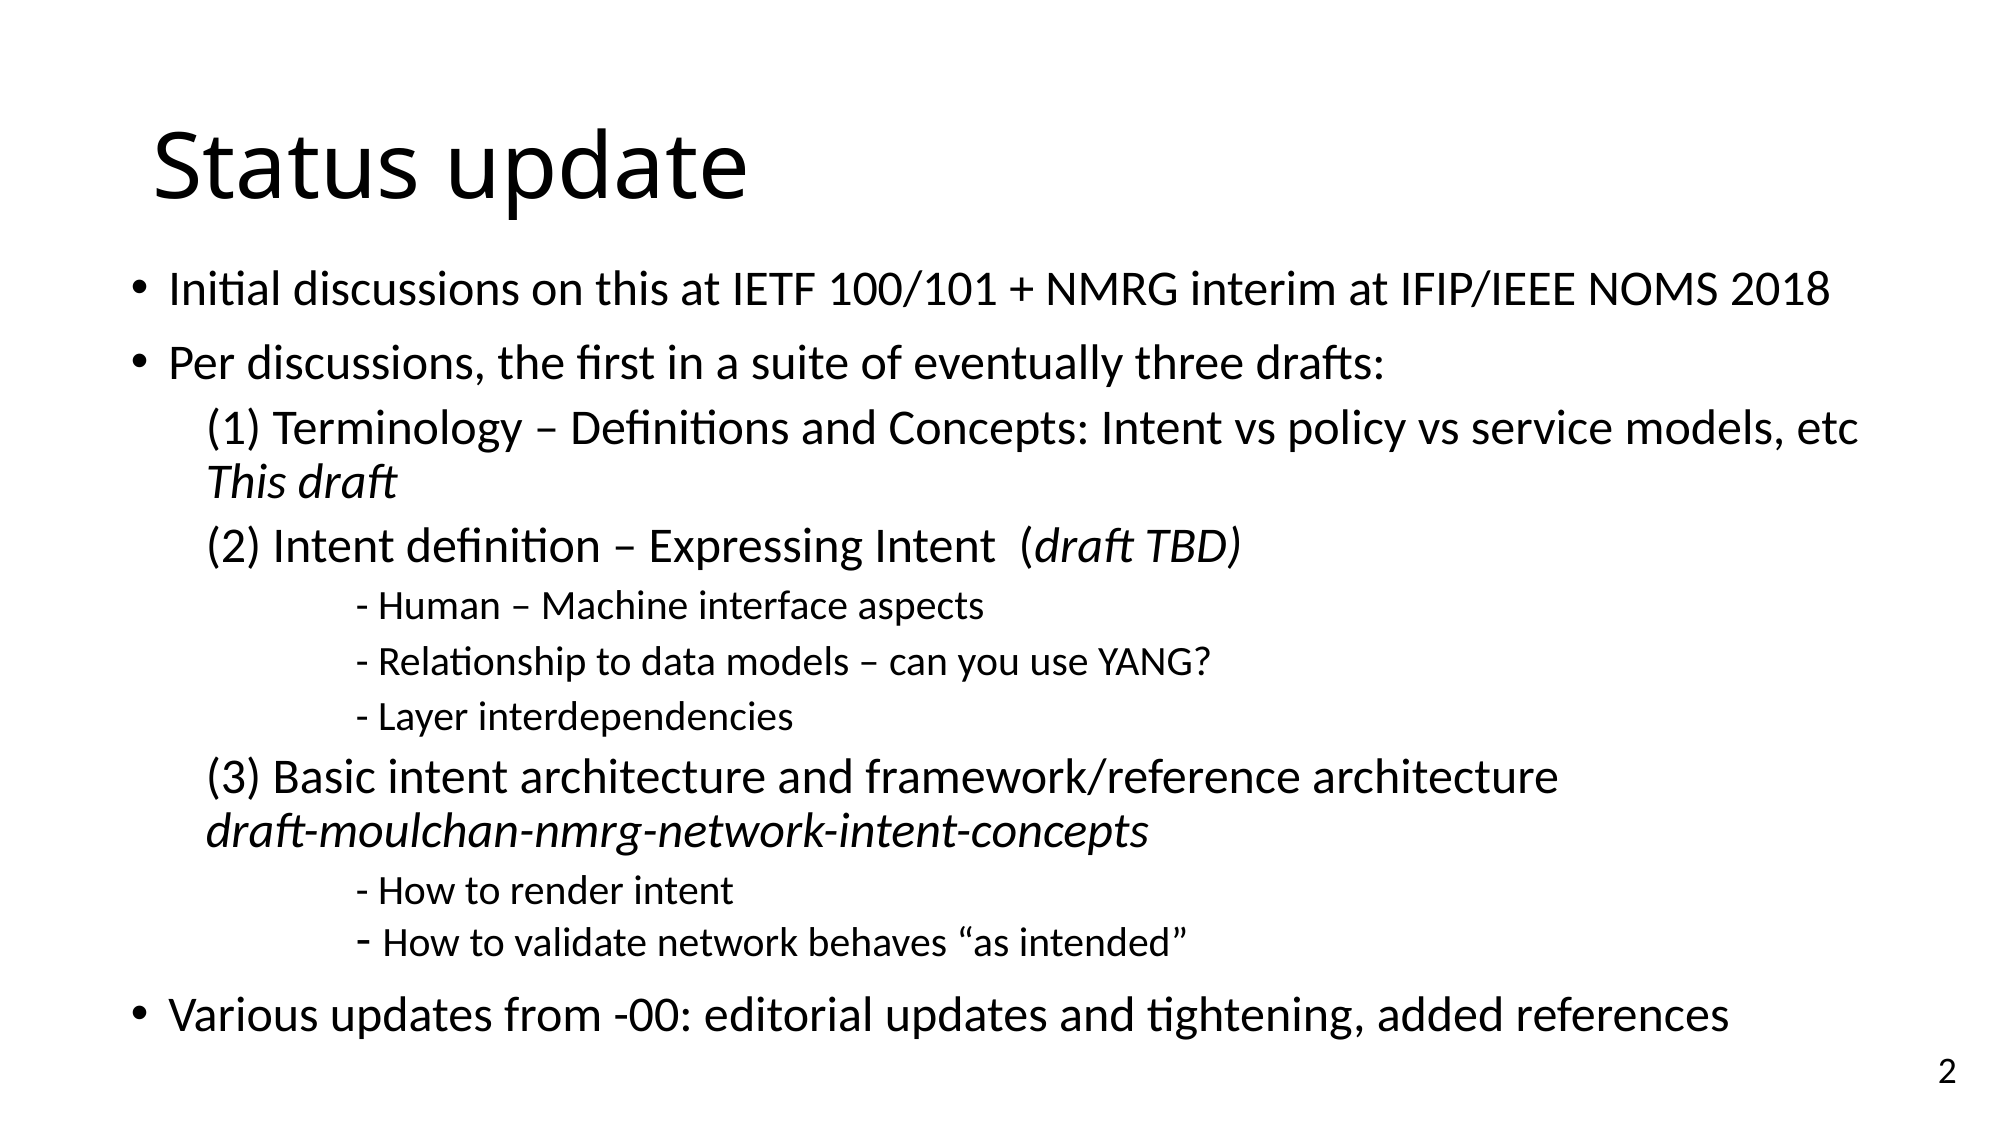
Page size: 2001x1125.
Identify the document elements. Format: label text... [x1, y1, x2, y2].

title Status update [137, 59, 1863, 254]
text_box 2 [1819, 1038, 1972, 1099]
list Initial discussions on this at IETF 100/101 + NMRG interim at IFIP/IEEE NOMS 2018 Per discussions, the first in a suite of eventually three drafts: (1) Terminology – Definitions and Concepts: Intent vs policy vs service models, etc This draft (2) Intent definition – Expressing Intent (draft TBD) - Human – Machine interface aspects - Relationship to data models – can you use YANG? - Layer interdependencies (3) Basic intent architecture and framework/reference architecture draft-moulchan-nmrg-network-intent-concepts - How to render intent - How to validate network behaves “as intended” Various updates from -00: editorial updates and tightening, added references [115, 254, 1940, 1110]
